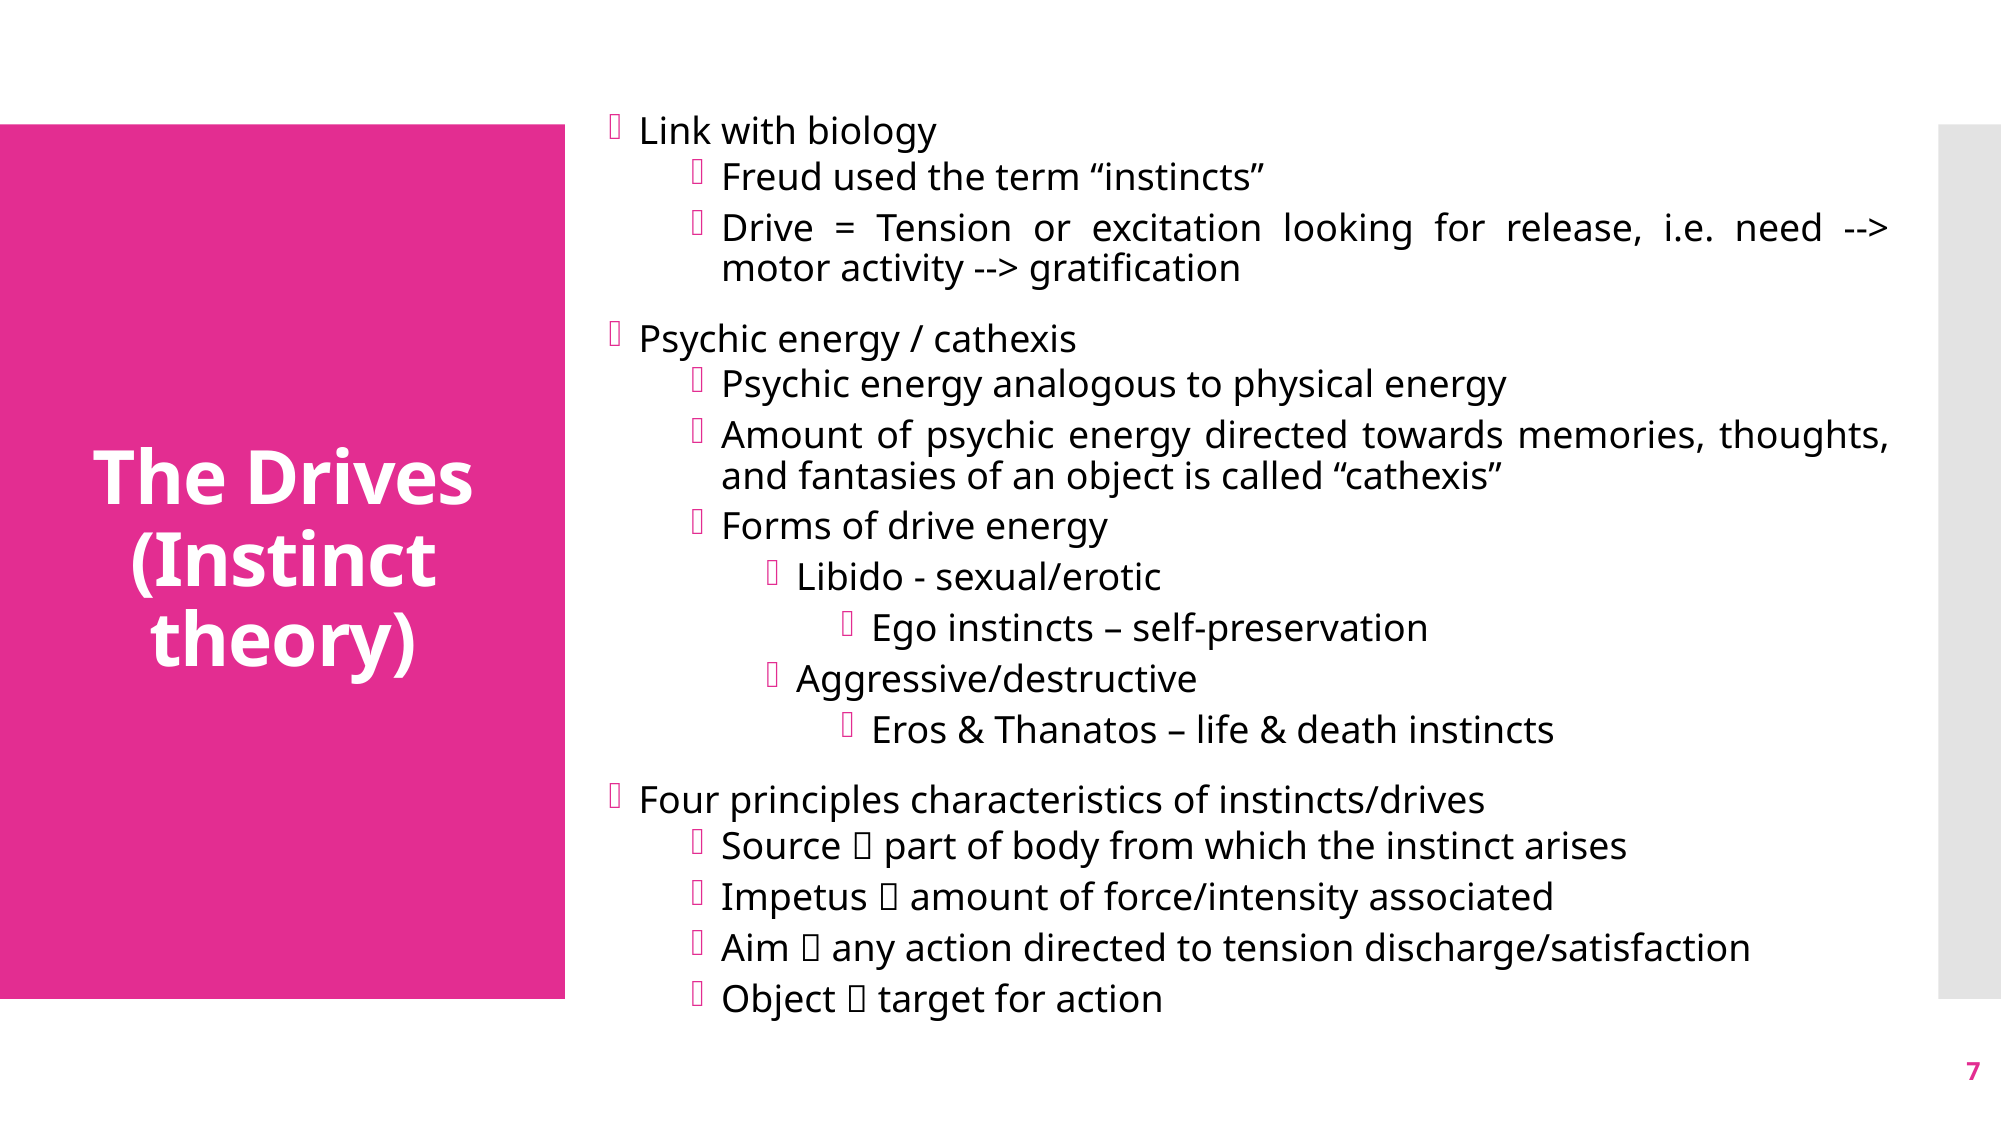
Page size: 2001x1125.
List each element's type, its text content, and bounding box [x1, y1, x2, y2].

title The Drives (Instinct theory) [16, 184, 550, 940]
list Link with biology Freud used the term “instincts” Drive = Tension or excitation looking for release, i.e. need --> motor activity --> gratification Psychic energy / cathexis Psychic energy analogous to physical energy Amount of psychic energy directed towards memories, thoughts, and fantasies of an object is called “cathexis” Forms of drive energy Libido - sexual/erotic Ego instincts – self-preservation Aggressive/destructive Eros & Thanatos – life & death instincts Four principles characteristics of instincts/drives Source  part of body from which the instinct arises Impetus  amount of force/intensity associated Aim  any action directed to tension discharge/satisfaction Object  target for action [593, 29, 1906, 1103]
slide_number 7 [1744, 1042, 1996, 1103]
